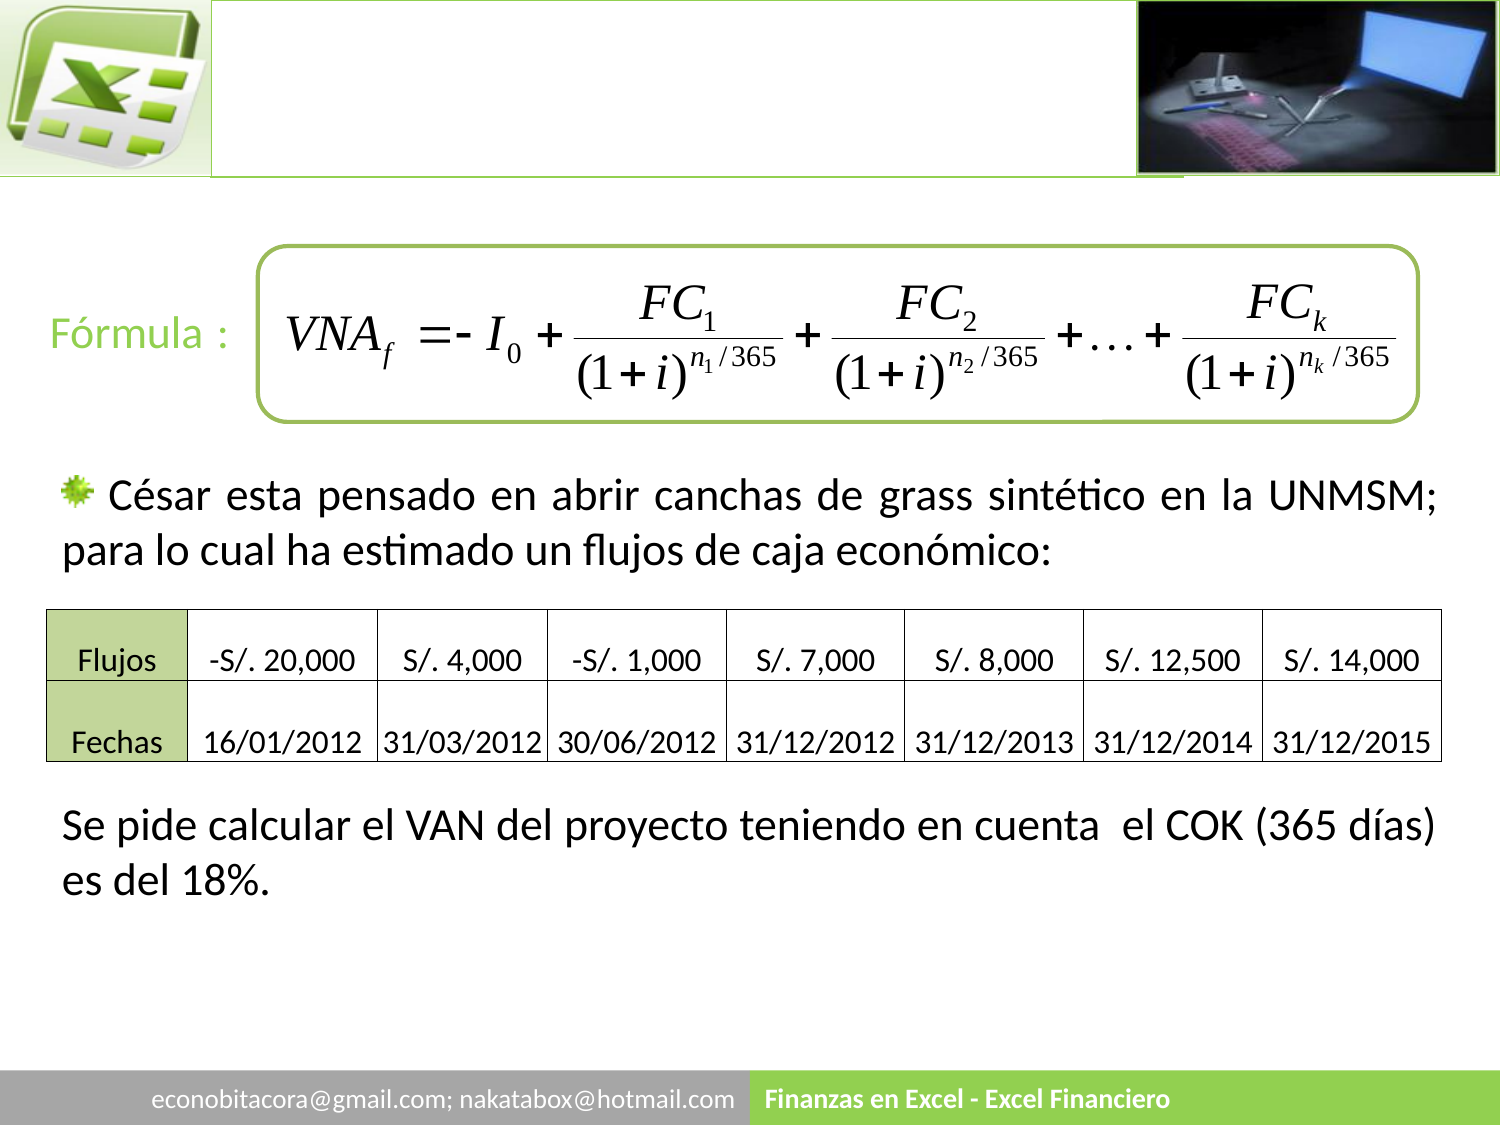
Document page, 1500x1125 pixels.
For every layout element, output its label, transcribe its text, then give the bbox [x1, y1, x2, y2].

table_header -S/. 1,000 [548, 610, 726, 680]
table_cell 31/12/2013 [905, 681, 1083, 761]
text_box Fórmula : [35, 257, 258, 420]
table_header Flujos [47, 610, 187, 680]
text_box [212, 0, 1134, 178]
table_header S/. 4,000 [378, 610, 547, 680]
text_box [255, 243, 1421, 424]
table_cell 16/01/2012 [188, 681, 377, 761]
text_box César esta pensado en abrir canchas de grass sintético en la UNMSM; para lo cual ha estimado un flujos de caja económico: Se pide calcular el VAN del proyecto teniendo en cuenta el COK (365 días) es del 18%. [46, 456, 1454, 926]
table_header -S/. 20,000 [188, 610, 377, 680]
text_box Finanzas en Excel - Excel Financiero [749, 1070, 1500, 1125]
table_header S/. 14,000 [1263, 610, 1441, 680]
table_cell 30/06/2012 [548, 681, 726, 761]
table_cell 31/03/2012 [378, 681, 547, 761]
table_cell 31/12/2015 [1263, 681, 1441, 761]
table_cell 31/12/2014 [1084, 681, 1262, 761]
picture [1136, 0, 1500, 177]
text_box econobitacora@gmail.com; nakatabox@hotmail.com [0, 1070, 749, 1125]
table_cell Fechas [47, 681, 187, 761]
table_header S/. 12,500 [1084, 610, 1262, 680]
picture [0, 0, 212, 177]
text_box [280, 269, 1407, 411]
picture [61, 475, 94, 508]
table_cell 31/12/2012 [727, 681, 904, 761]
table_header S/. 7,000 [727, 610, 904, 680]
table_header S/. 8,000 [905, 610, 1083, 680]
